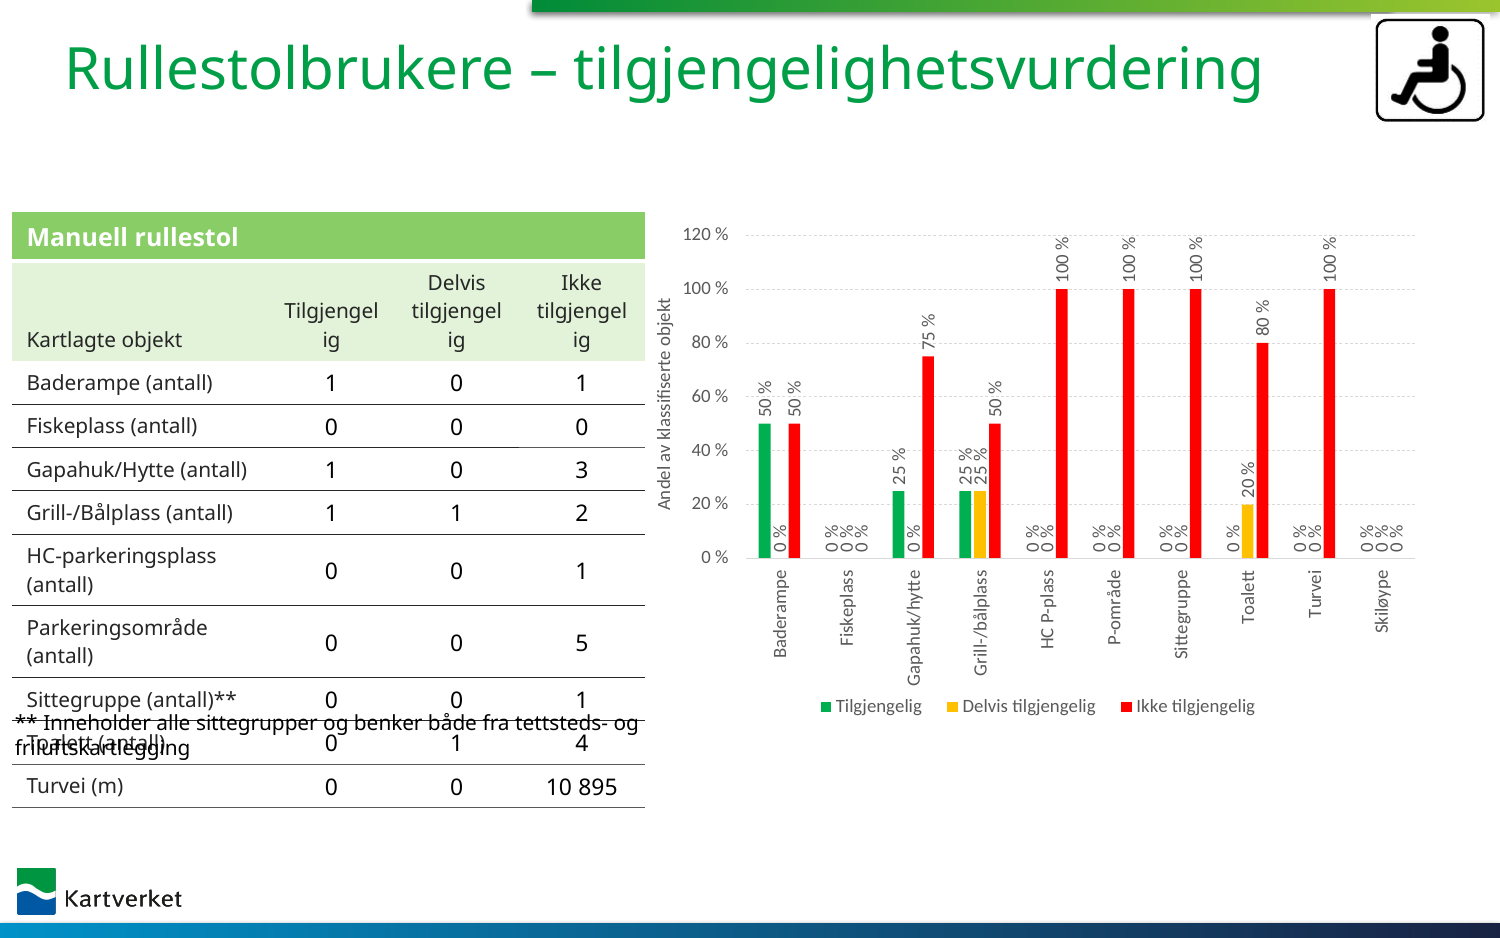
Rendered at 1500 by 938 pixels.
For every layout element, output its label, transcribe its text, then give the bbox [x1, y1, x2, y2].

text_box ** Inneholder alle sittegrupper og benker både fra tettsteds- og friluftskartlegging [0, 702, 745, 768]
table_cell Sittegruppe (antall)** [12, 678, 269, 702]
table_cell 0 [394, 768, 519, 807]
table_cell Baderampe (antall) [12, 361, 269, 404]
table_cell 1 [519, 535, 638, 605]
table_cell Tilgjengelig [269, 263, 394, 361]
picture [643, 218, 1426, 728]
table_cell 1 [269, 361, 394, 404]
table_cell 0 [394, 678, 519, 702]
table_cell 0 [519, 405, 638, 447]
table_cell Parkeringsområde (antall) [12, 606, 269, 677]
table_cell Turvei (m) [12, 768, 269, 807]
table_cell 2 [519, 491, 638, 534]
picture [1371, 13, 1491, 127]
table_cell 3 [519, 448, 638, 490]
table_cell 1 [269, 448, 394, 490]
table_cell Kartlagte objekt [12, 263, 269, 361]
table_cell Ikke tilgjengelig [519, 263, 638, 361]
table_cell 1 [519, 361, 638, 404]
table_cell Grill-/Bålplass (antall) [12, 491, 269, 534]
table_cell 0 [394, 535, 519, 605]
table_cell 0 [394, 448, 519, 490]
table_cell 1 [394, 491, 519, 534]
table_cell 0 [269, 678, 394, 702]
table_cell 0 [269, 606, 394, 677]
table_header Manuell rullestol [12, 212, 645, 259]
table_cell 10 895 [519, 768, 645, 807]
table_cell 0 [394, 361, 519, 404]
table_cell 0 [394, 405, 519, 447]
table_cell 0 [394, 606, 519, 677]
table_cell 0 [269, 768, 394, 807]
table_cell 1 [519, 678, 638, 702]
table_cell 0 [269, 405, 394, 447]
table_cell 5 [519, 606, 638, 677]
text_box Rullestolbrukere – tilgjengelighetsvurdering [49, 12, 1372, 109]
table_cell Gapahuk/Hytte (antall) [12, 448, 269, 490]
table_cell HC-parkeringsplass (antall) [12, 535, 269, 605]
table_cell Fiskeplass (antall) [12, 405, 269, 447]
table_cell 1 [269, 491, 394, 534]
table_cell Delvis tilgjengelig [394, 263, 519, 361]
table_cell 0 [269, 535, 394, 605]
